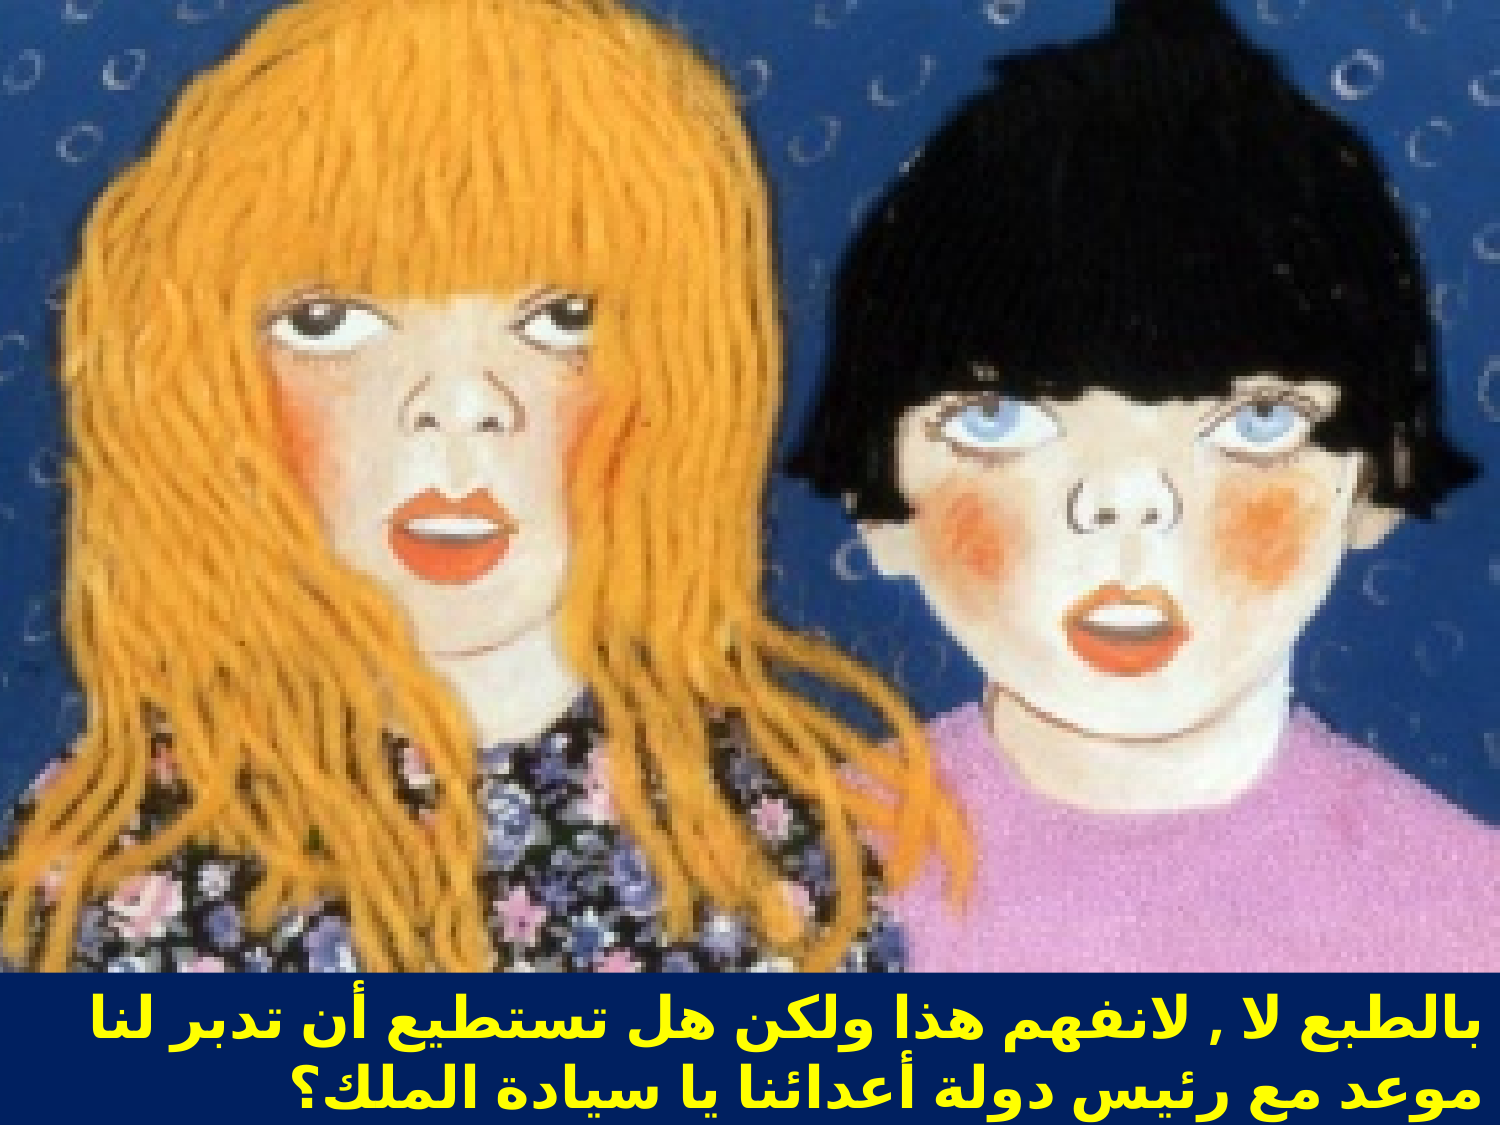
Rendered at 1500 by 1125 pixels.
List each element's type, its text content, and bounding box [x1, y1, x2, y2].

picture [0, 0, 1500, 973]
text_box بالطبع لا , لانفهم هذا ولكن هل تستطيع أن تدبر لنا موعد مع رئيس دولة أعدائنا يا سيادة الملك؟ [0, 978, 1500, 1125]
